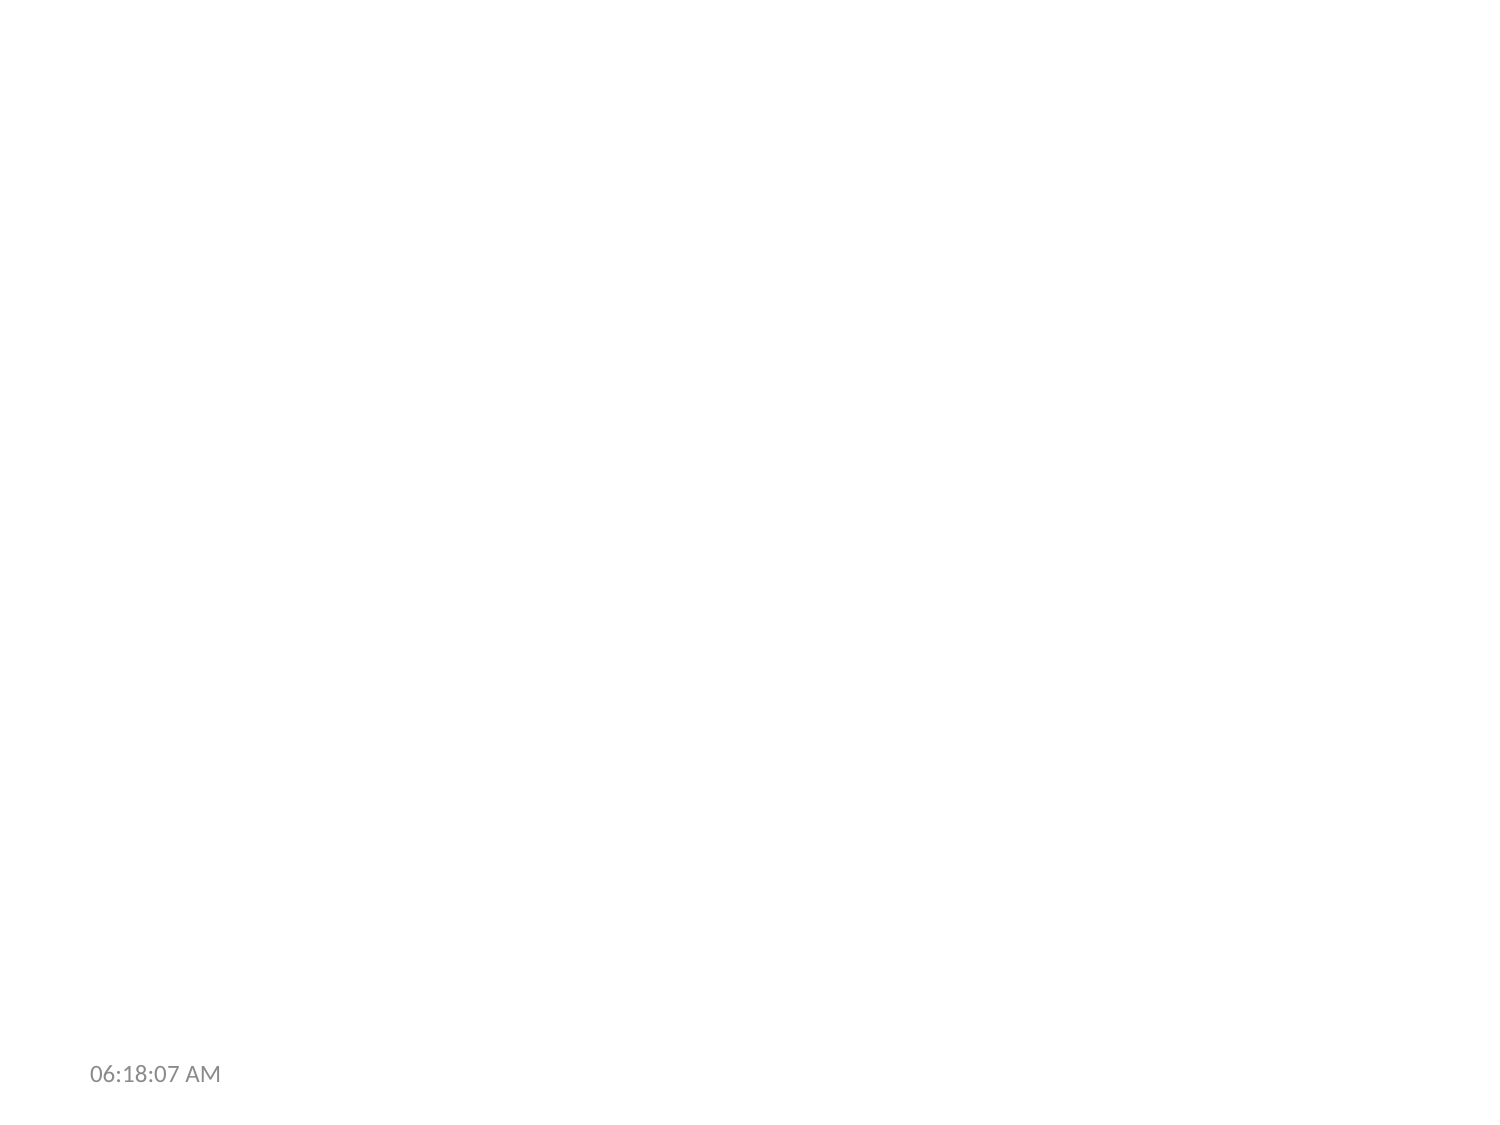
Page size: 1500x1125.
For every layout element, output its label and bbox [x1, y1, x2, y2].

slide_number [75, 1042, 425, 1103]
